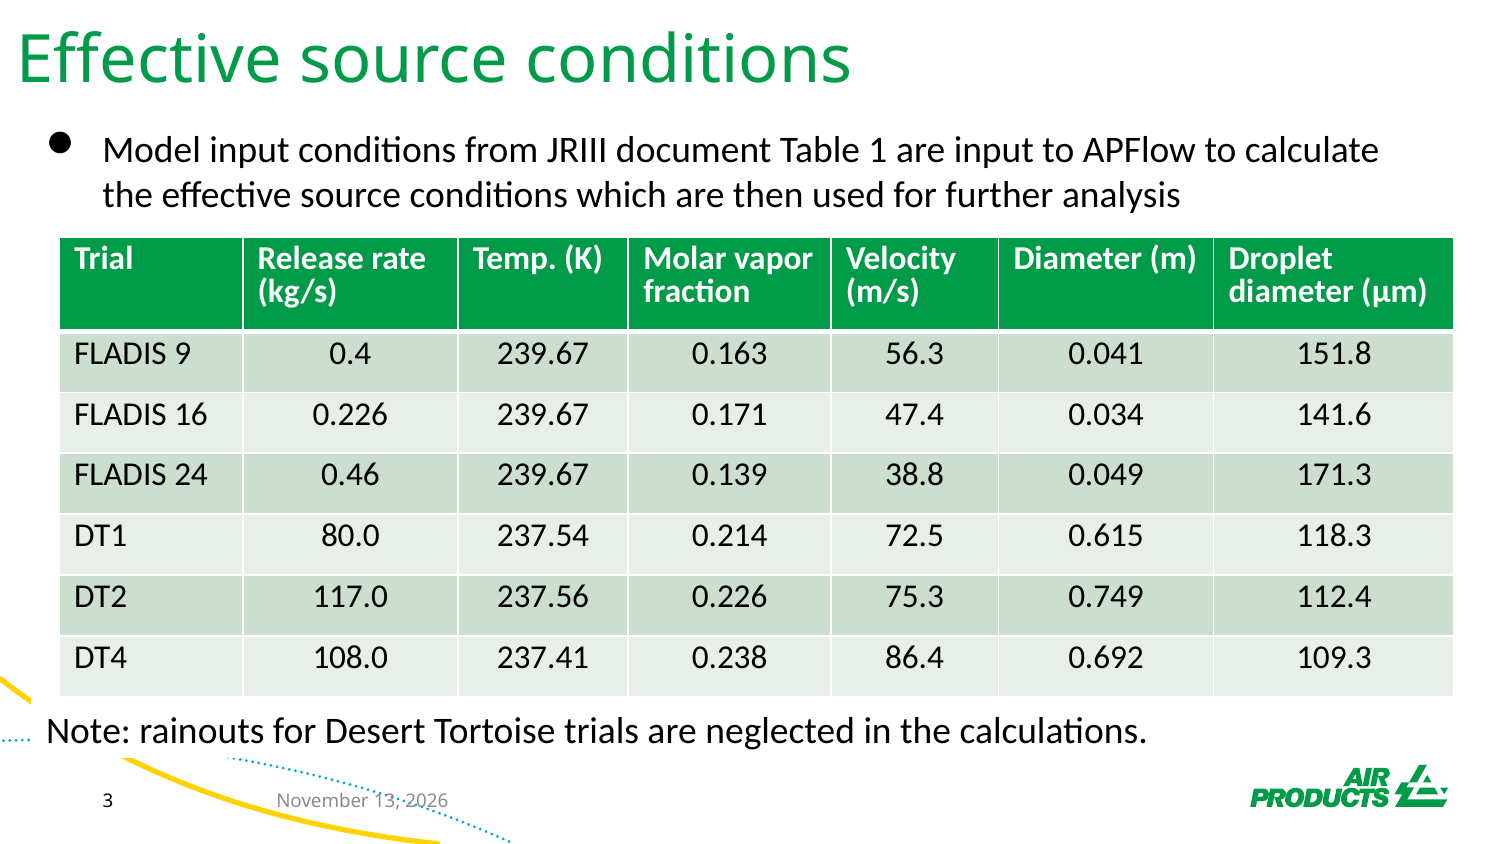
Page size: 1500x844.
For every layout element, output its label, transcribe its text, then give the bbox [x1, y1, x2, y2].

table_cell 0.041 [999, 334, 1213, 392]
table_cell 151.8 [1214, 334, 1453, 392]
table_cell 108.0 [244, 637, 457, 696]
table_cell 0.163 [629, 334, 830, 392]
slide_number 3 [87, 771, 331, 832]
table_cell 0.049 [999, 454, 1213, 513]
table_header Velocity (m/s) [832, 238, 998, 329]
table_cell 237.54 [459, 515, 627, 574]
table_cell 239.67 [459, 454, 627, 513]
table_cell DT4 [60, 637, 242, 696]
table_cell 0.692 [999, 637, 1213, 696]
table_cell 80.0 [244, 515, 457, 574]
table_cell 117.0 [244, 576, 457, 635]
table_cell 0.171 [629, 393, 830, 452]
table_cell 0.238 [629, 637, 830, 696]
text_box Model input conditions from JRIII document Table 1 are input to APFlow to calculate the effective source conditions which are then used for further analysis [31, 117, 1413, 223]
table_header Release rate (kg/s) [244, 238, 457, 329]
table_cell 86.4 [832, 637, 998, 696]
table_header Temp. (K) [459, 238, 627, 329]
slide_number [331, 771, 510, 832]
table_cell 237.56 [459, 576, 627, 635]
table_cell 38.8 [832, 454, 998, 513]
table_cell 171.3 [1214, 454, 1453, 513]
table_cell DT1 [60, 515, 242, 574]
table_cell 75.3 [832, 576, 998, 635]
table_cell FLADIS 24 [60, 454, 242, 513]
table_cell 0.139 [629, 454, 830, 513]
table_cell 56.3 [832, 334, 998, 392]
table_cell 0.034 [999, 393, 1213, 452]
table_cell 239.67 [459, 393, 627, 452]
table_cell 118.3 [1214, 515, 1453, 574]
table_header Molar vapor fraction [629, 238, 830, 329]
text_box Note: rainouts for Desert Tortoise trials are neglected in the calculations. [31, 698, 1413, 758]
title Effective source conditions [8, 0, 1352, 105]
table_header Droplet diameter (μm) [1214, 238, 1453, 329]
table_cell 0.615 [999, 515, 1213, 574]
table_cell 0.226 [244, 393, 457, 452]
table_header Trial [60, 238, 242, 329]
table_cell FLADIS 9 [60, 334, 242, 392]
table_header Diameter (m) [999, 238, 1213, 329]
table_cell 0.46 [244, 454, 457, 513]
table_cell DT2 [60, 576, 242, 635]
table_cell 0.4 [244, 334, 457, 392]
table_cell 237.41 [459, 637, 627, 696]
table_cell 0.749 [999, 576, 1213, 635]
table_cell 47.4 [832, 393, 998, 452]
table_cell 141.6 [1214, 393, 1453, 452]
table_cell 239.67 [459, 334, 627, 392]
table_cell 0.226 [629, 576, 830, 635]
table_cell 112.4 [1214, 576, 1453, 635]
table_cell 0.214 [629, 515, 830, 574]
table_cell FLADIS 16 [60, 393, 242, 452]
table_cell 109.3 [1214, 637, 1453, 696]
table_cell 72.5 [832, 515, 998, 574]
